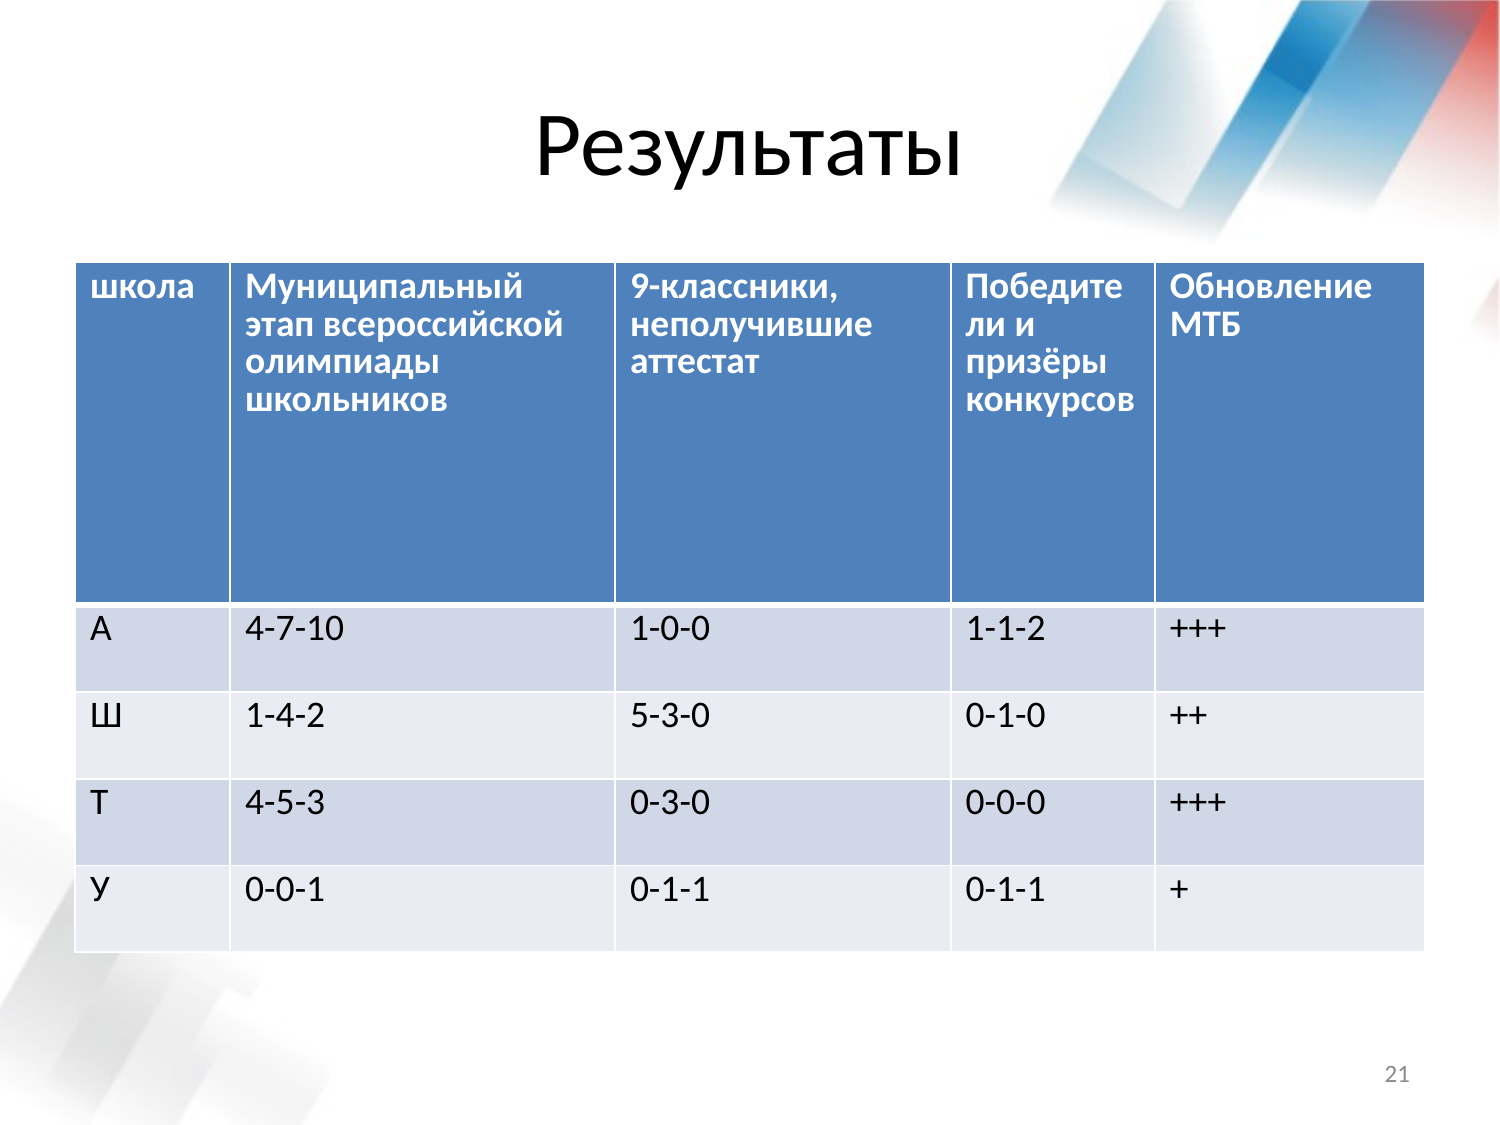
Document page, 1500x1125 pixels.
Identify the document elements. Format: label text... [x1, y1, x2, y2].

table_cell 4-5-3 [231, 780, 614, 865]
table_cell 1-1-2 [952, 608, 1154, 691]
table_cell 5-3-0 [616, 693, 950, 778]
table_cell Т [76, 780, 229, 865]
table_cell Ш [76, 693, 229, 778]
table_cell +++ [1156, 608, 1424, 691]
table_header 9-классники, неполучившие аттестат [616, 263, 950, 602]
table_cell А [76, 608, 229, 691]
table_cell У [76, 866, 229, 951]
table_cell 4-7-10 [231, 608, 614, 691]
table_cell +++ [1156, 780, 1424, 865]
table_cell 1-4-2 [231, 693, 614, 778]
title Результаты [75, 45, 1425, 233]
table_cell 0-1-1 [952, 866, 1154, 951]
picture [0, 0, 1500, 1125]
table_cell 0-3-0 [616, 780, 950, 865]
table_cell 0-0-1 [231, 866, 614, 951]
table_cell 1-0-0 [616, 608, 950, 691]
table_cell ++ [1156, 693, 1424, 778]
table_cell 0-1-0 [952, 693, 1154, 778]
table_header Победители и призёры конкурсов [952, 263, 1154, 602]
table_header Муниципальный этап всероссийской олимпиады школьников [231, 263, 614, 602]
table_header Обновление МТБ [1156, 263, 1424, 602]
table_cell 0-0-0 [952, 780, 1154, 865]
slide_number 21 [1074, 1042, 1425, 1103]
table_header школа [76, 263, 229, 602]
table_cell 0-1-1 [616, 866, 950, 951]
table_cell + [1156, 866, 1424, 951]
